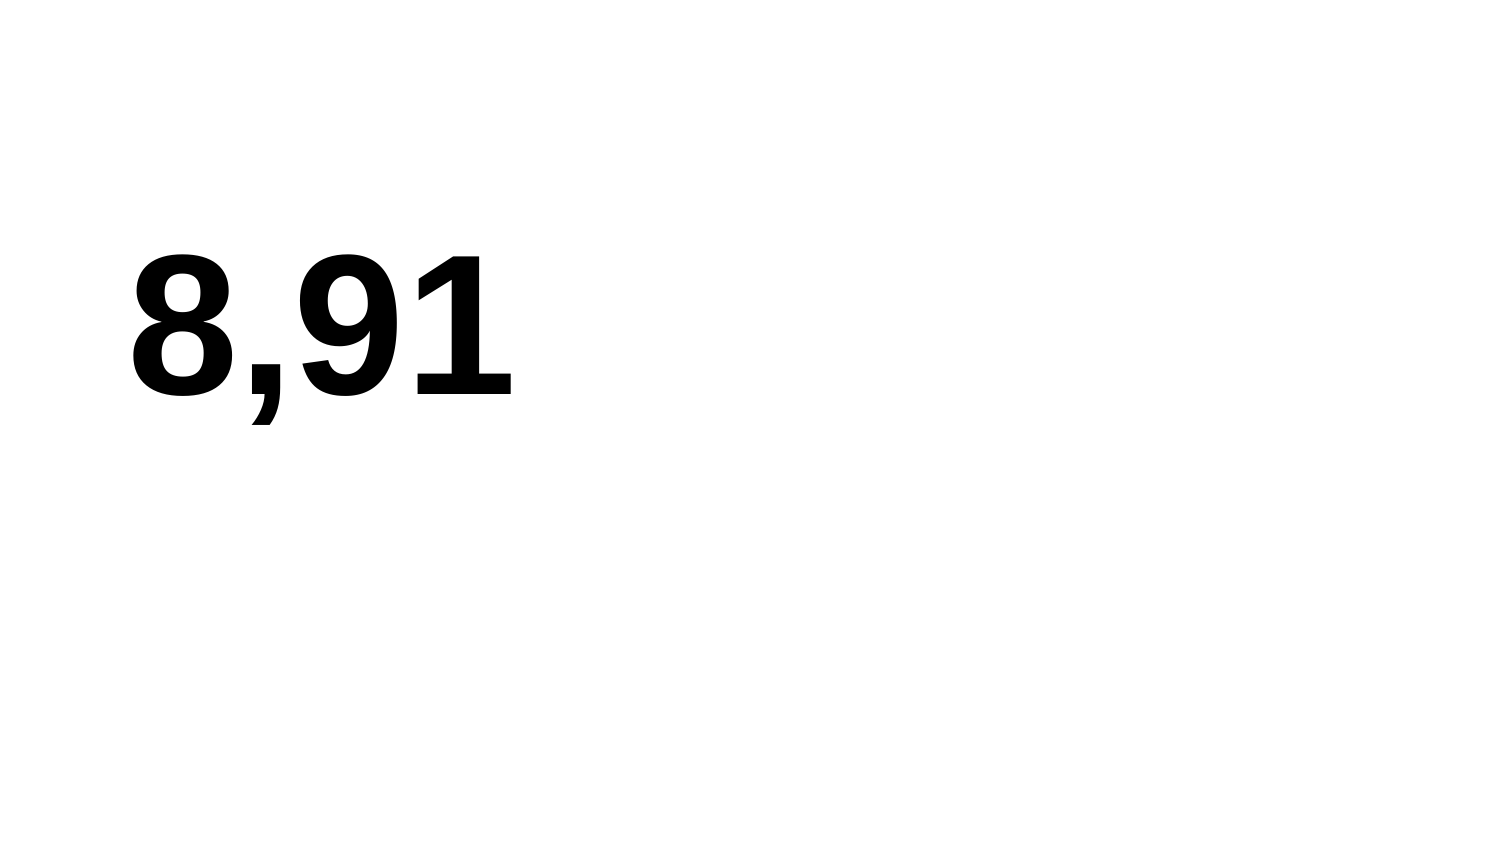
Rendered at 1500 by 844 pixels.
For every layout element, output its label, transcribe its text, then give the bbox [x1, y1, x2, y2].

text_box 8,91 [112, 259, 1388, 450]
